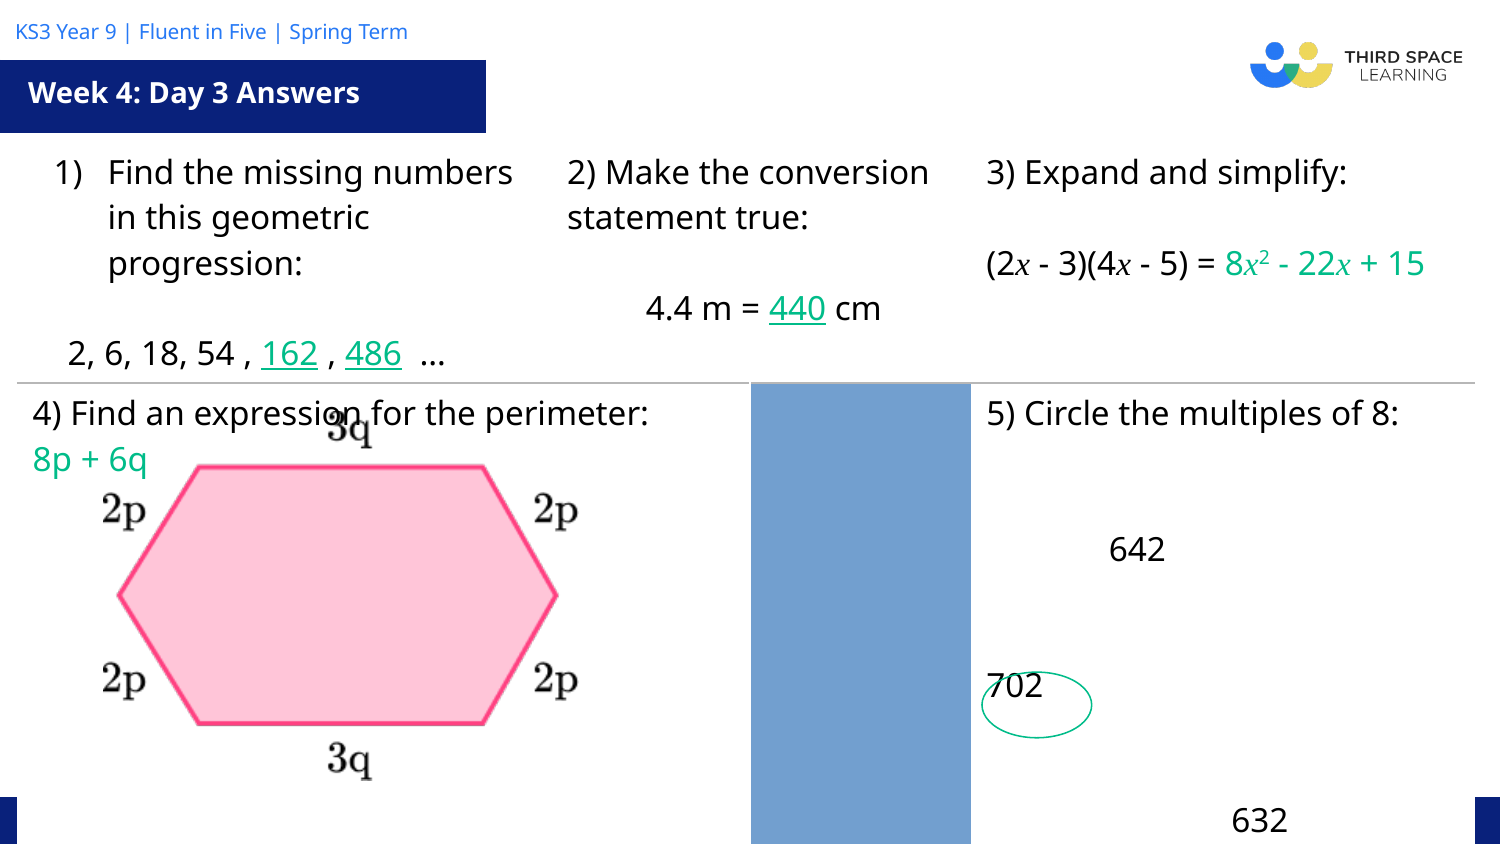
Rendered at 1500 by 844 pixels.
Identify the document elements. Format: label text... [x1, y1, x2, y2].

table_cell 5) Circle the multiples of 8: 642 702 632 [972, 384, 1474, 844]
table_cell 4) Find an expression for the perimeter: 8p + 6q [19, 384, 749, 844]
picture [1250, 33, 1465, 99]
text_box Week 4: Day 3 Answers [13, 59, 383, 125]
table_header Find the missing numbers in this geometric progression: 2, 6, 18, 54 , 162 , 486 … [19, 142, 551, 382]
text_box [981, 672, 1092, 738]
table_header 3) Expand and simplify: (2x - 3)(4x - 5) = 8x2 - 22x + 15 [972, 142, 1474, 382]
table_header 2) Make the conversion statement true: 4.4 m = 440 cm [553, 142, 971, 382]
picture [103, 411, 580, 781]
